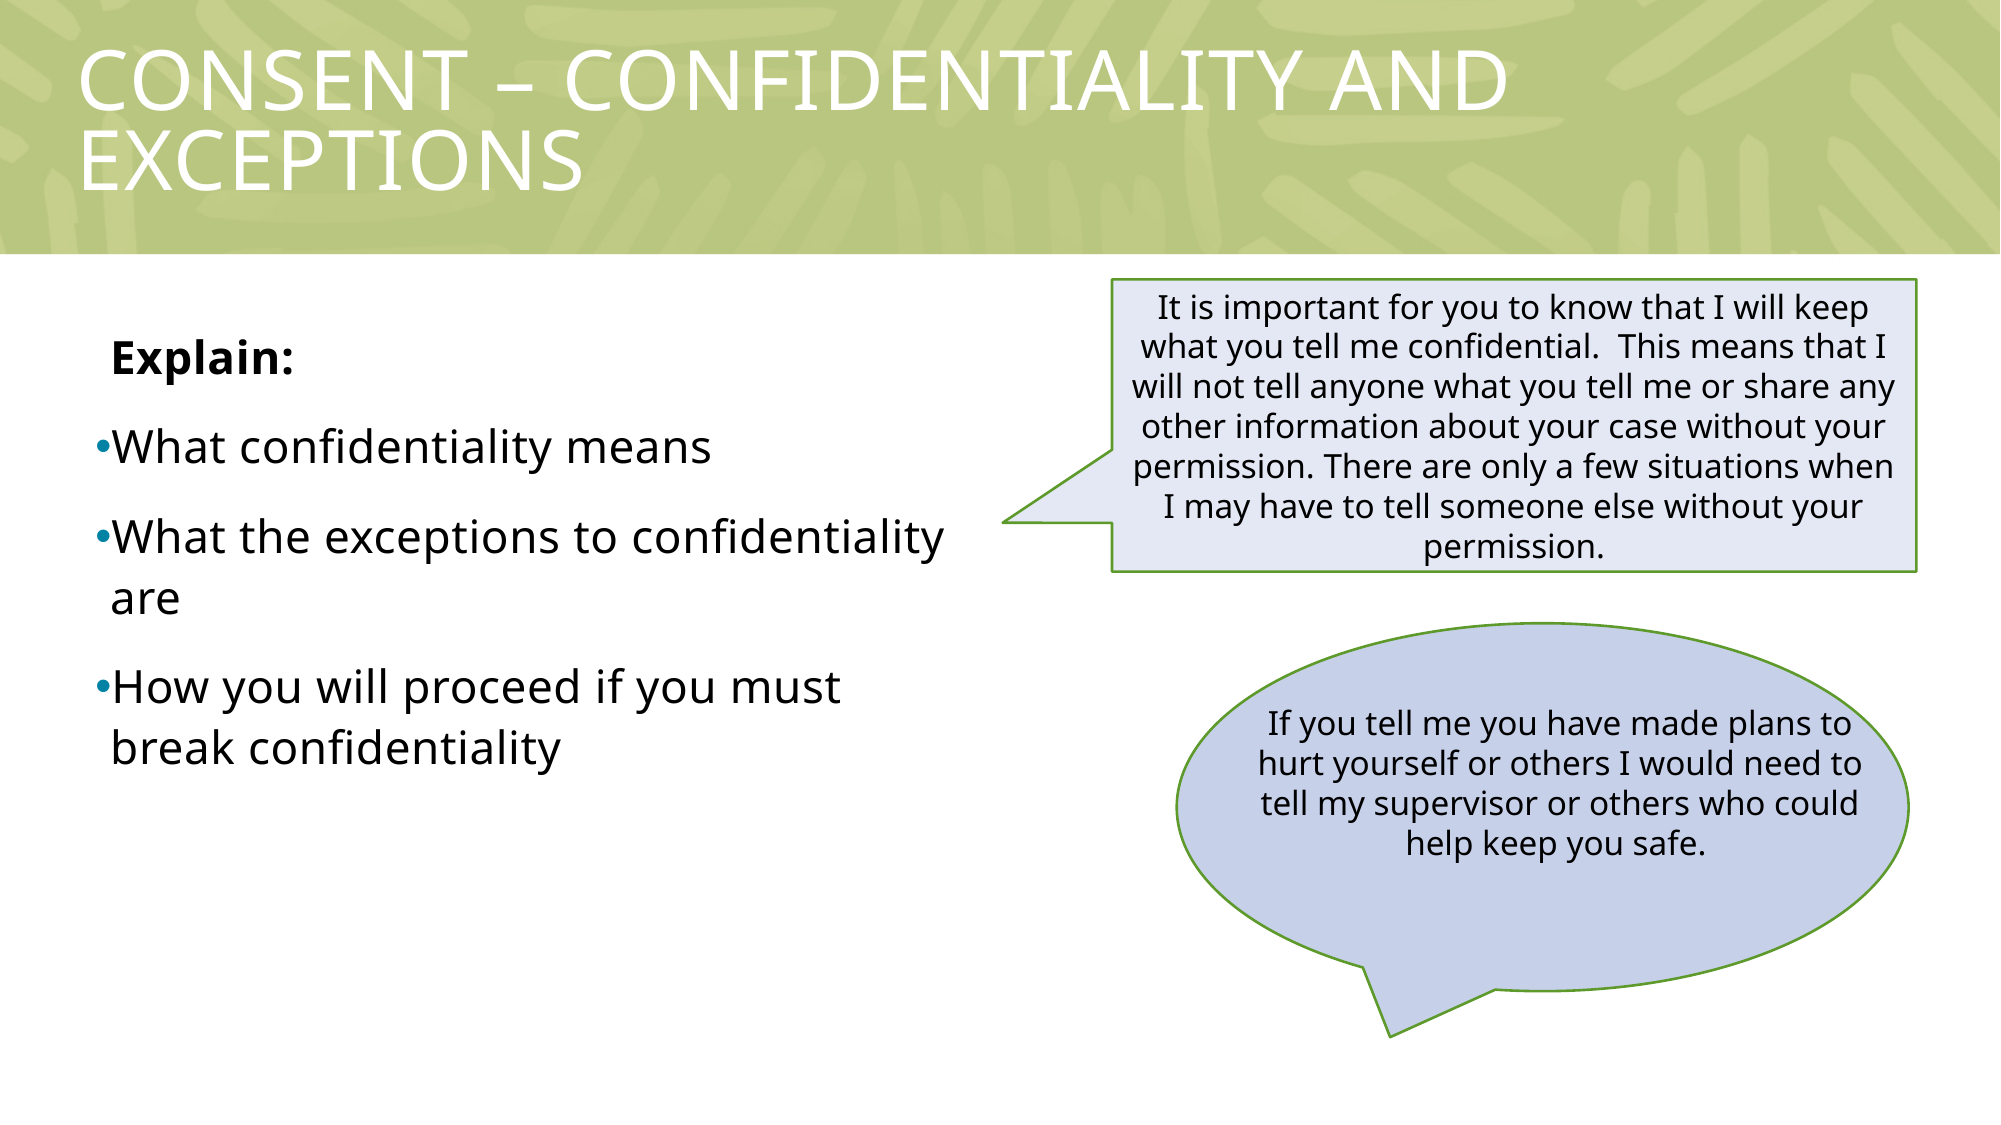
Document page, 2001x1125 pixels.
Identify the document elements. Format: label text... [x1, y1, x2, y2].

picture [0, 0, 2000, 1125]
text_box It is important for you to know that I will keep what you tell me confidential. This means that I will not tell anyone what you tell me or share any other information about your case without your permission. There are only a few situations when I may have to tell someone else without your permission. [1001, 278, 1918, 573]
text_box If you tell me you have made plans to hurt yourself or others I would need to tell my supervisor or others who could help keep you safe. [1222, 695, 1899, 910]
title Consent – Confidentiality and exceptions [61, 33, 1938, 220]
text_box [1237, 910, 1849, 1039]
text_box [1250, 621, 1836, 695]
list Explain: What confidentiality means What the exceptions to confidentiality are How you will proceed if you must break confidentiality [87, 315, 971, 976]
text_box [1899, 762, 1910, 853]
text_box [1175, 716, 1222, 898]
